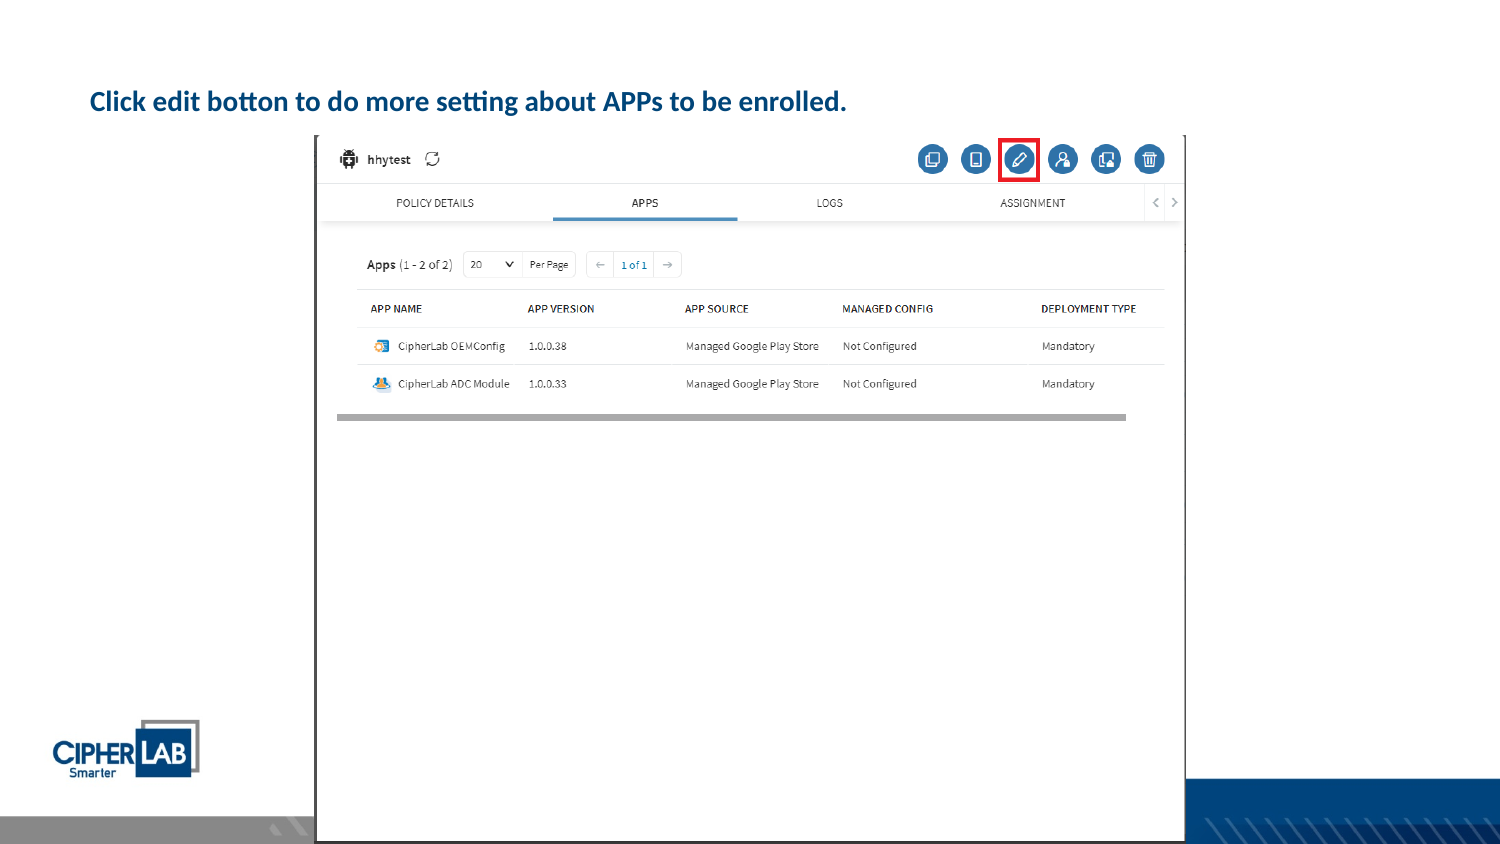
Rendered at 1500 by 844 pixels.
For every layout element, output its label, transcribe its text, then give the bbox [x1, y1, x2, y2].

picture [0, 0, 1500, 844]
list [313, 134, 1187, 844]
title Click edit botton to do more setting about APPs to be enrolled. [75, 33, 1447, 175]
